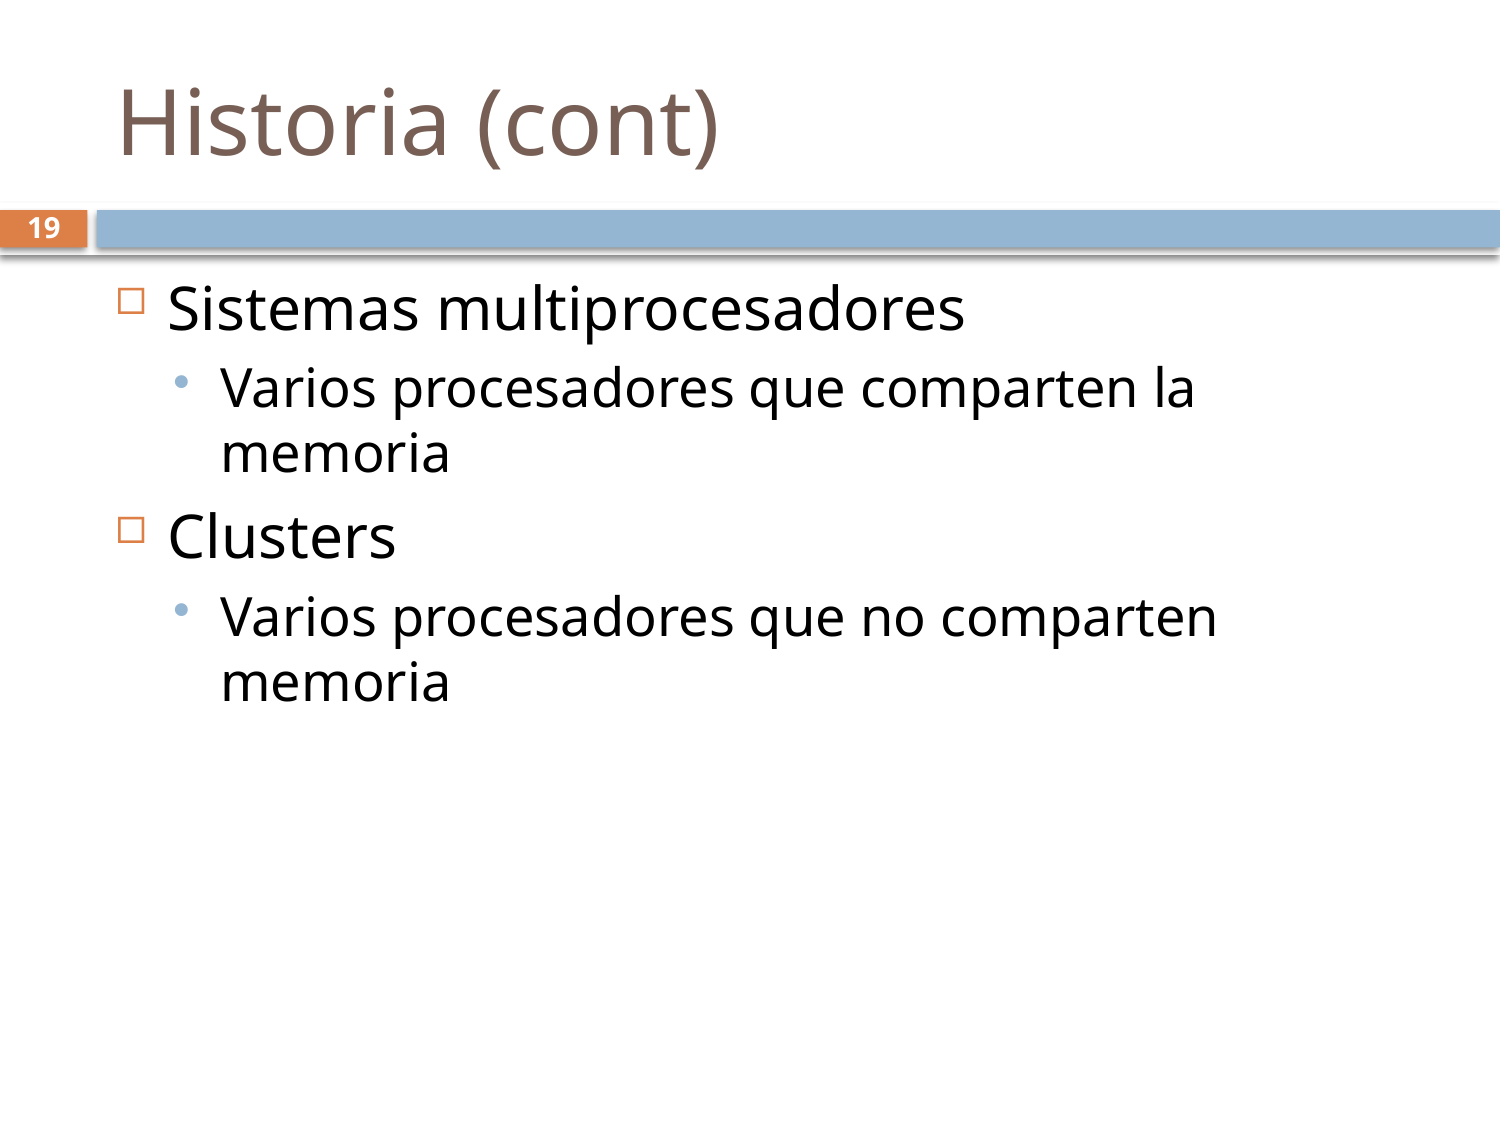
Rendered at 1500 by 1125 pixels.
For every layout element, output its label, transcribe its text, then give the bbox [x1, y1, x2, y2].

slide_number 19 [0, 208, 88, 249]
list Sistemas multiprocesadores Varios procesadores que comparten la memoria Clusters Varios procesadores que no comparten memoria [100, 262, 1438, 1000]
title Historia (cont) [100, 37, 1438, 200]
